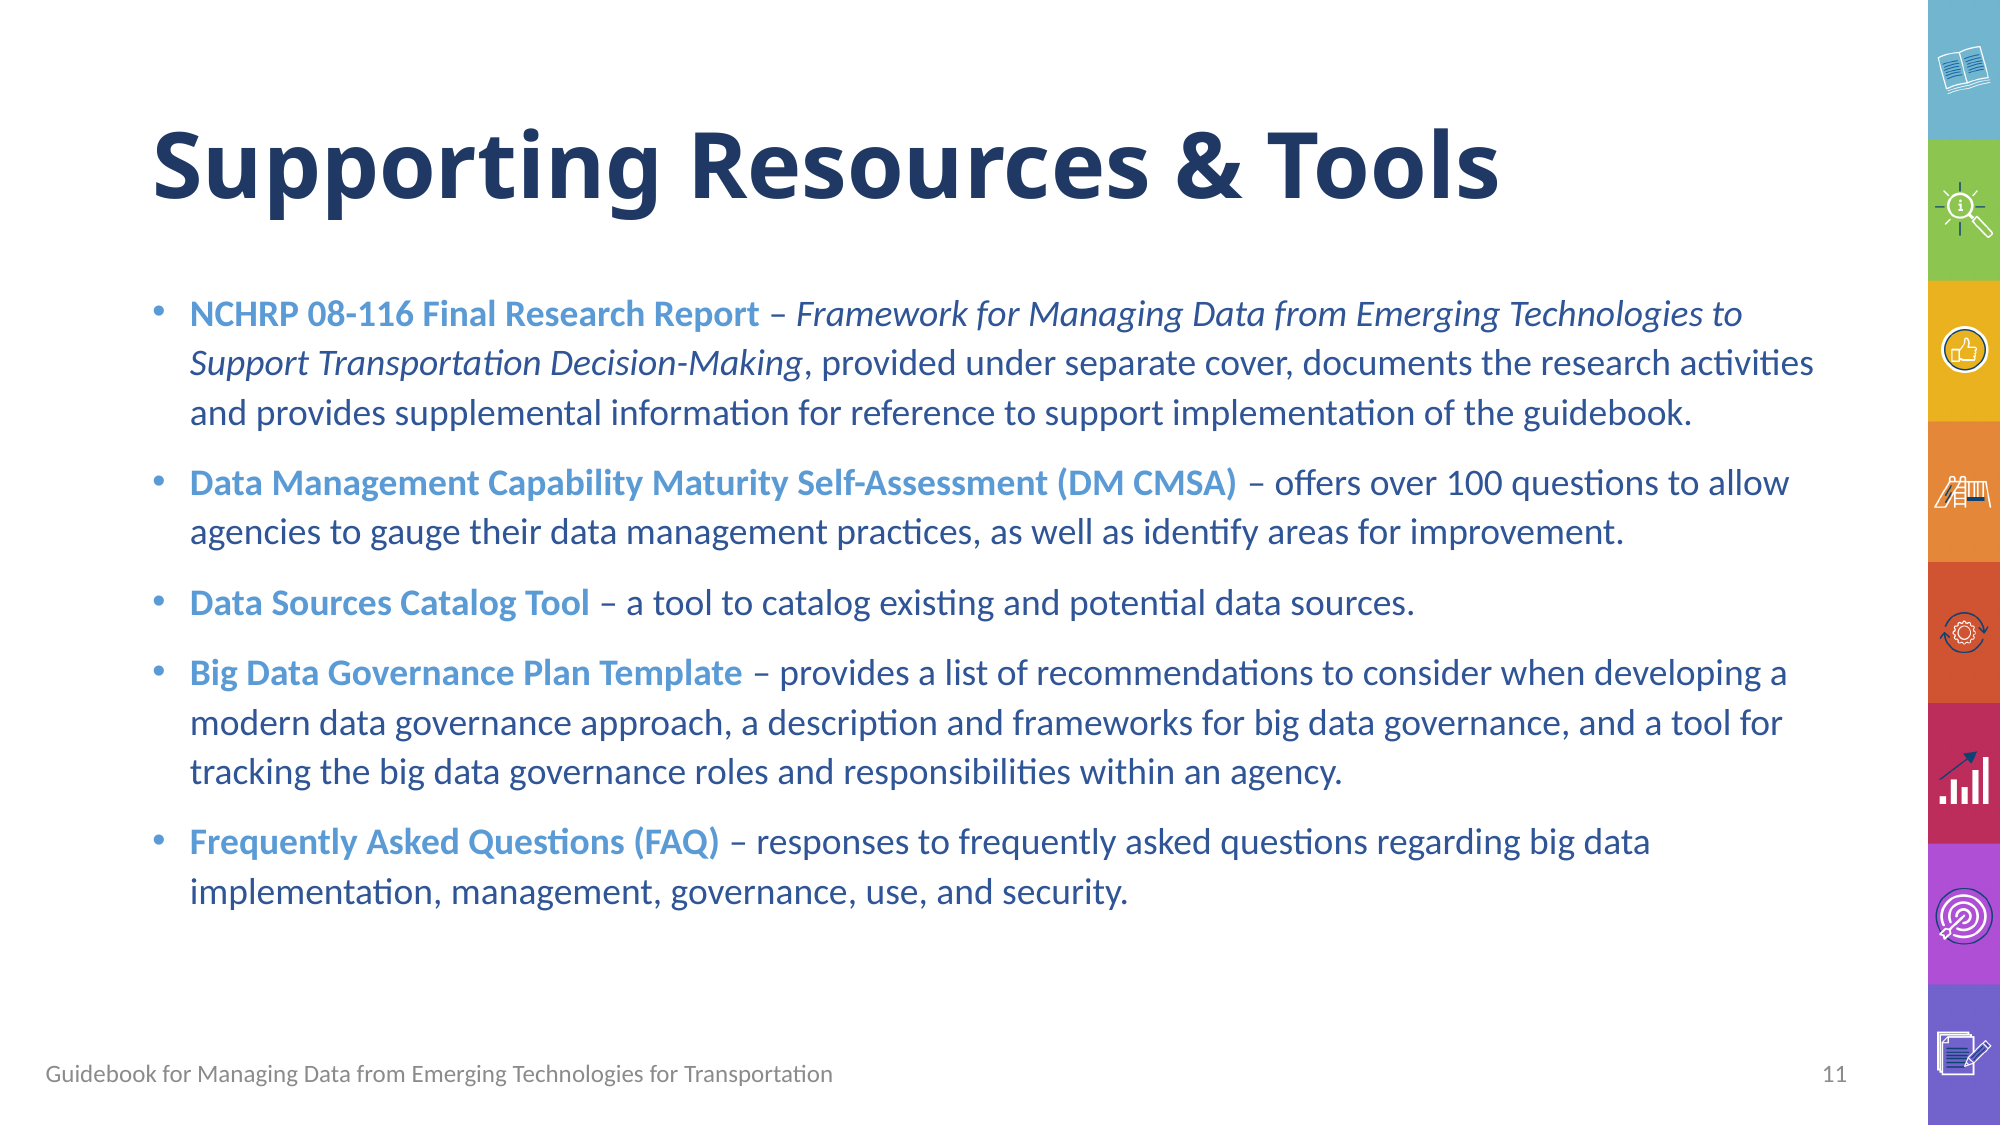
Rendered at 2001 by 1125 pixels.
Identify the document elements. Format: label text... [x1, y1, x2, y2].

picture [1928, 0, 2000, 1125]
slide_number 11 [1412, 1042, 1863, 1103]
footer Guidebook for Managing Data from Emerging Technologies for Transportation [21, 1042, 860, 1103]
list NCHRP 08-116 Final Research Report – Framework for Managing Data from Emerging Technologies to Support Transportation Decision-Making, provided under separate cover, documents the research activities and provides supplemental information for reference to support implementation of the guidebook. Data Management Capability Maturity Self-Assessment (DM CMSA) – offers over 100 questions to allow agencies to gauge their data management practices, as well as identify areas for improvement. Data Sources Catalog Tool – a tool to catalog existing and potential data sources. Big Data Governance Plan Template – provides a list of recommendations to consider when developing a modern data governance approach, a description and frameworks for big data governance, and a tool for tracking the big data governance roles and responsibilities within an agency. Frequently Asked Questions (FAQ) – responses to frequently asked questions regarding big data implementation, management, governance, use, and security. [137, 276, 1863, 1012]
title Supporting Resources & Tools [137, 59, 1863, 276]
